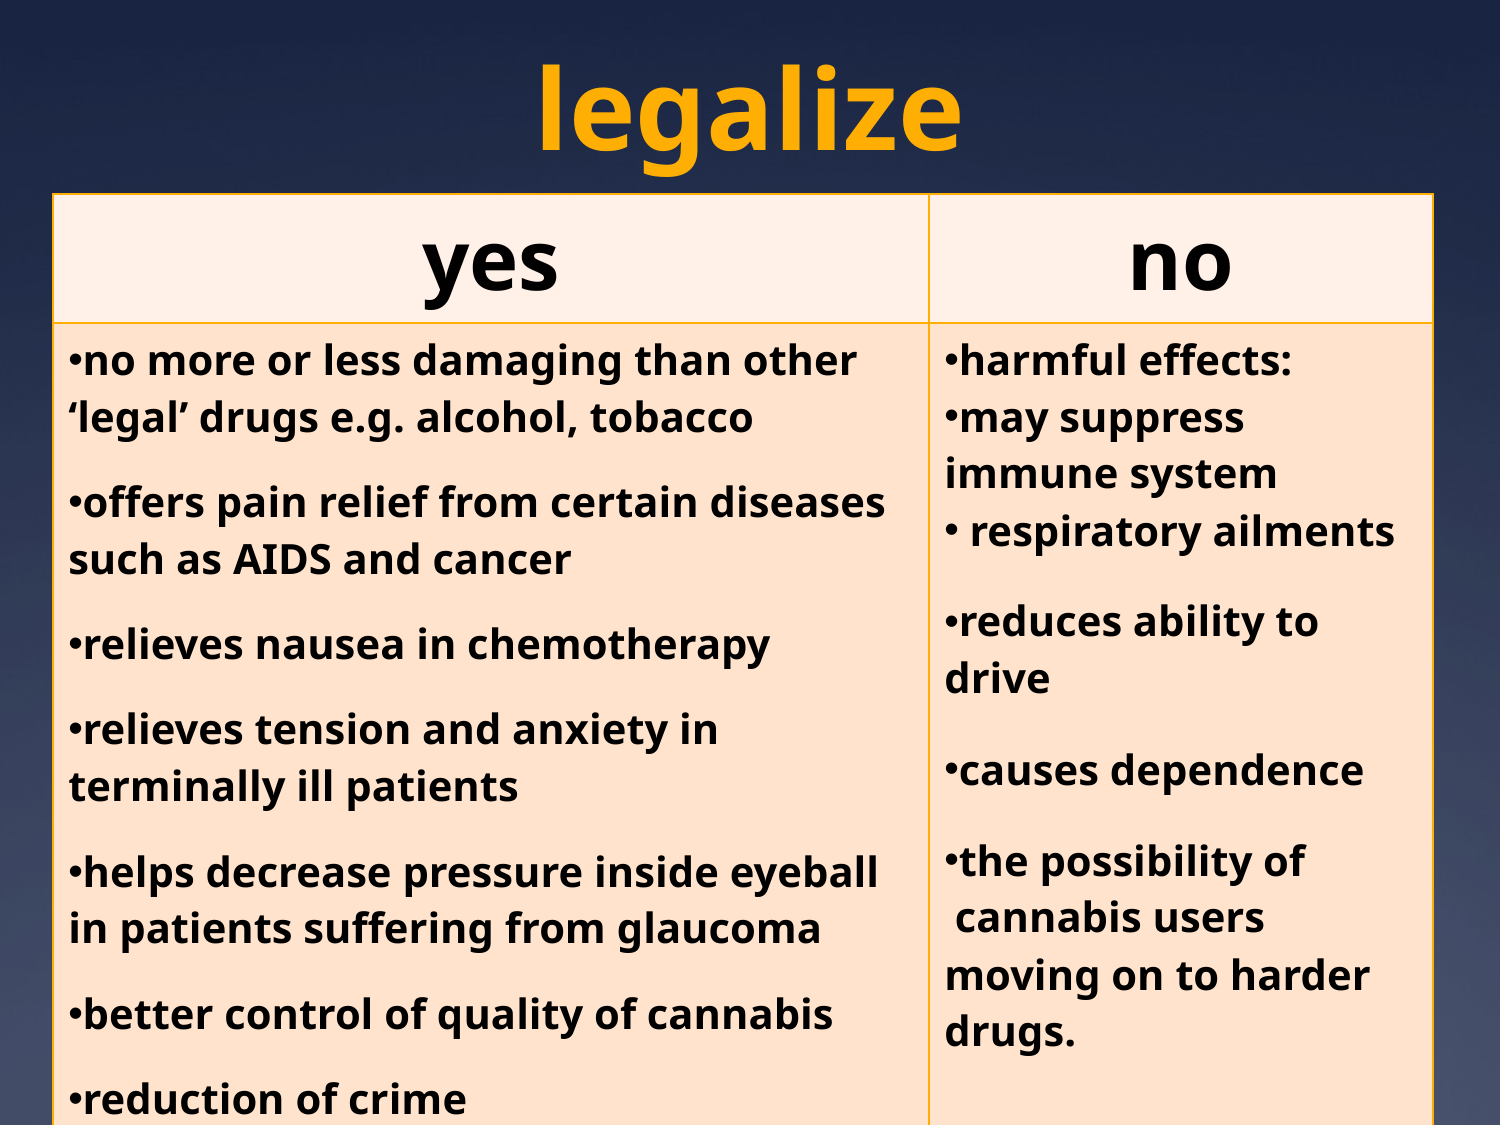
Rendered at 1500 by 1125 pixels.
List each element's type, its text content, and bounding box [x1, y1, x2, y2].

table_cell harmful effects: may suppress immune system respiratory ailments reduces ability to drive causes dependence the possibility of cannabis users moving on to harder drugs. [930, 324, 1432, 1125]
table_cell no more or less damaging than other ‘legal’ drugs e.g. alcohol, tobacco offers pain relief from certain diseases such as AIDS and cancer relieves nausea in chemotherapy relieves tension and anxiety in terminally ill patients helps decrease pressure inside eyeball in patients suffering from glaucoma better control of quality of cannabis reduction of crime [54, 324, 928, 1125]
table_header yes [54, 195, 928, 322]
table_header no [930, 195, 1432, 322]
title legalize [100, 30, 1400, 161]
